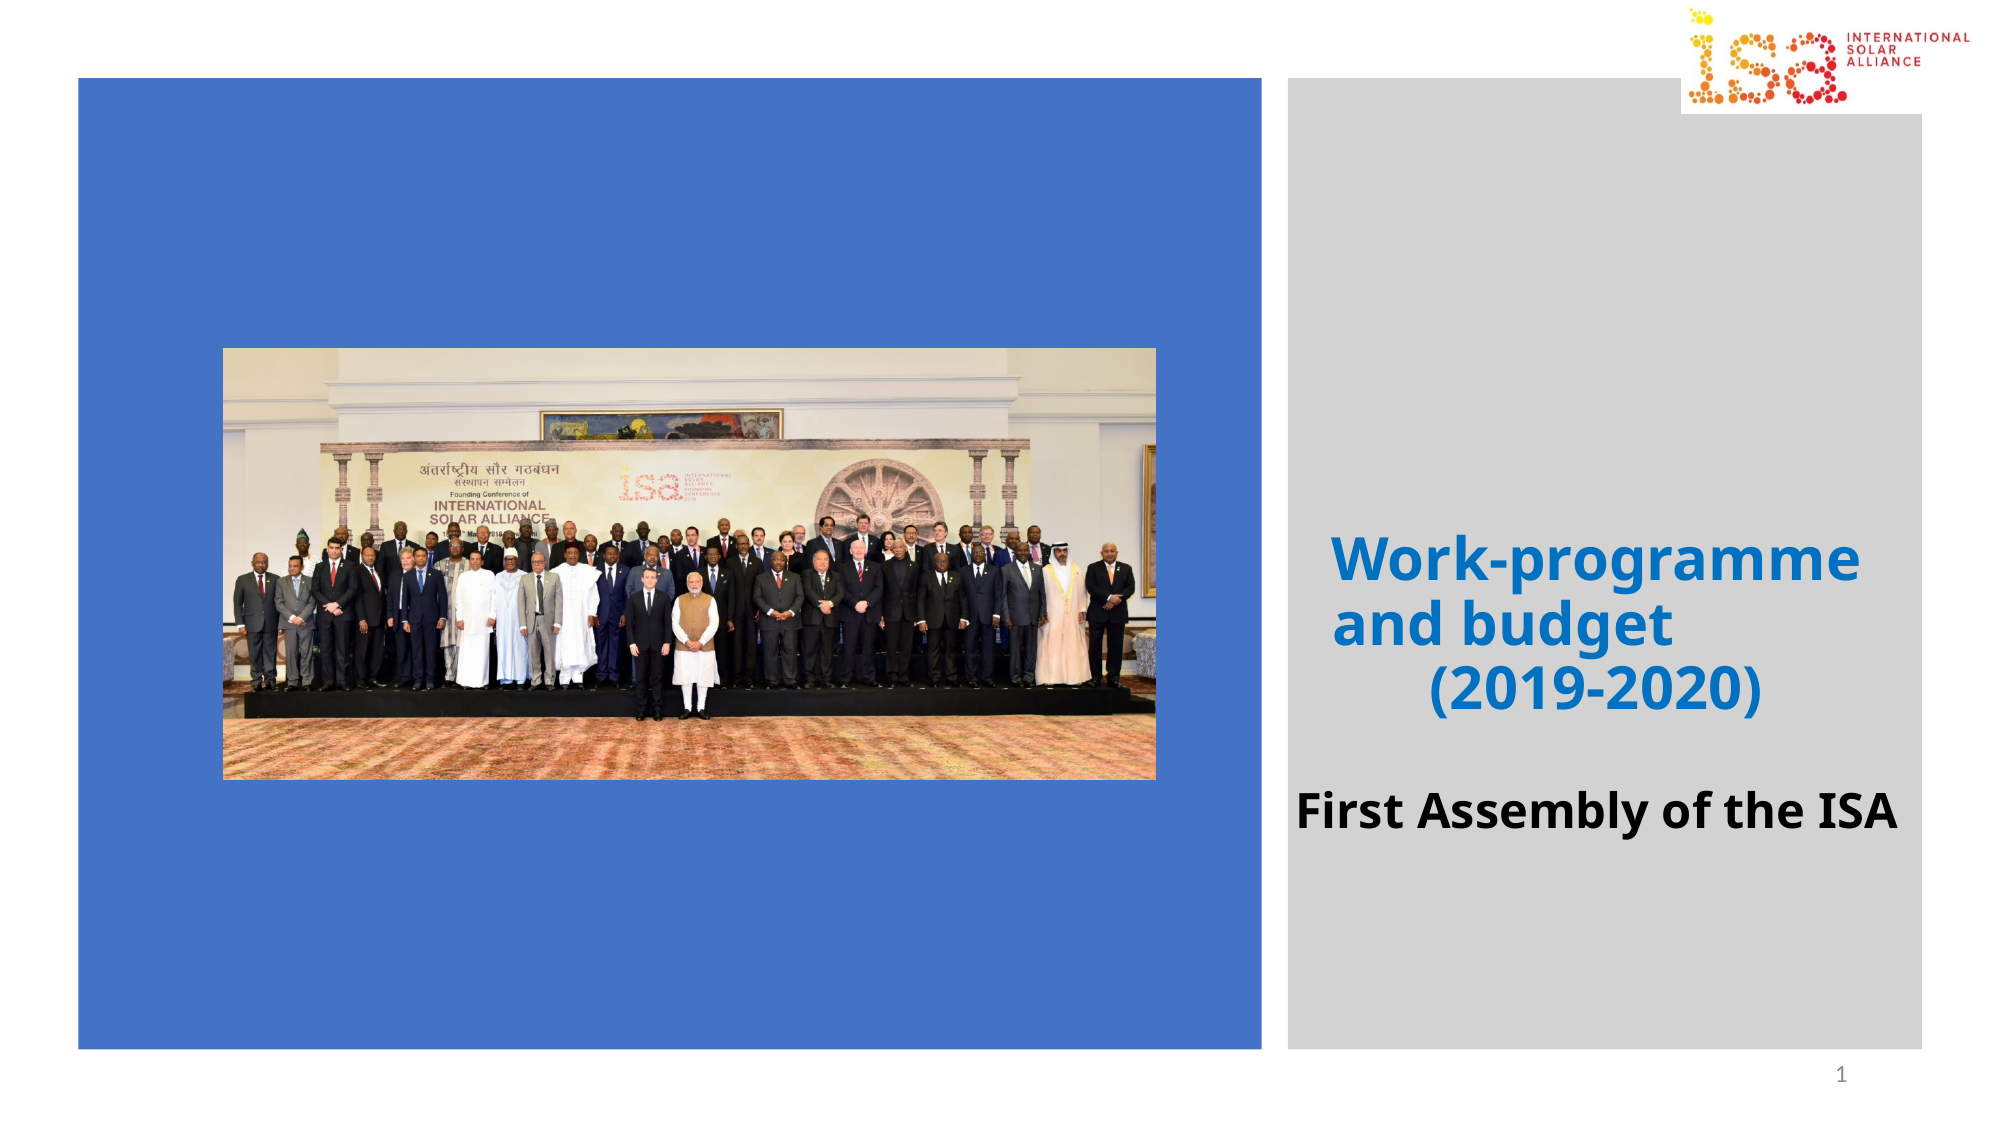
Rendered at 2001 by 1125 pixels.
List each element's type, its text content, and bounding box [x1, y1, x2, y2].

picture [1681, 0, 1975, 114]
slide_number 1 [1412, 1042, 1863, 1103]
picture [223, 348, 1156, 780]
title Work-programme and budget (2019-2020) First Assembly of the ISA [1271, 348, 1922, 847]
text_box [78, 78, 1262, 1050]
text_box [1287, 77, 1923, 1050]
